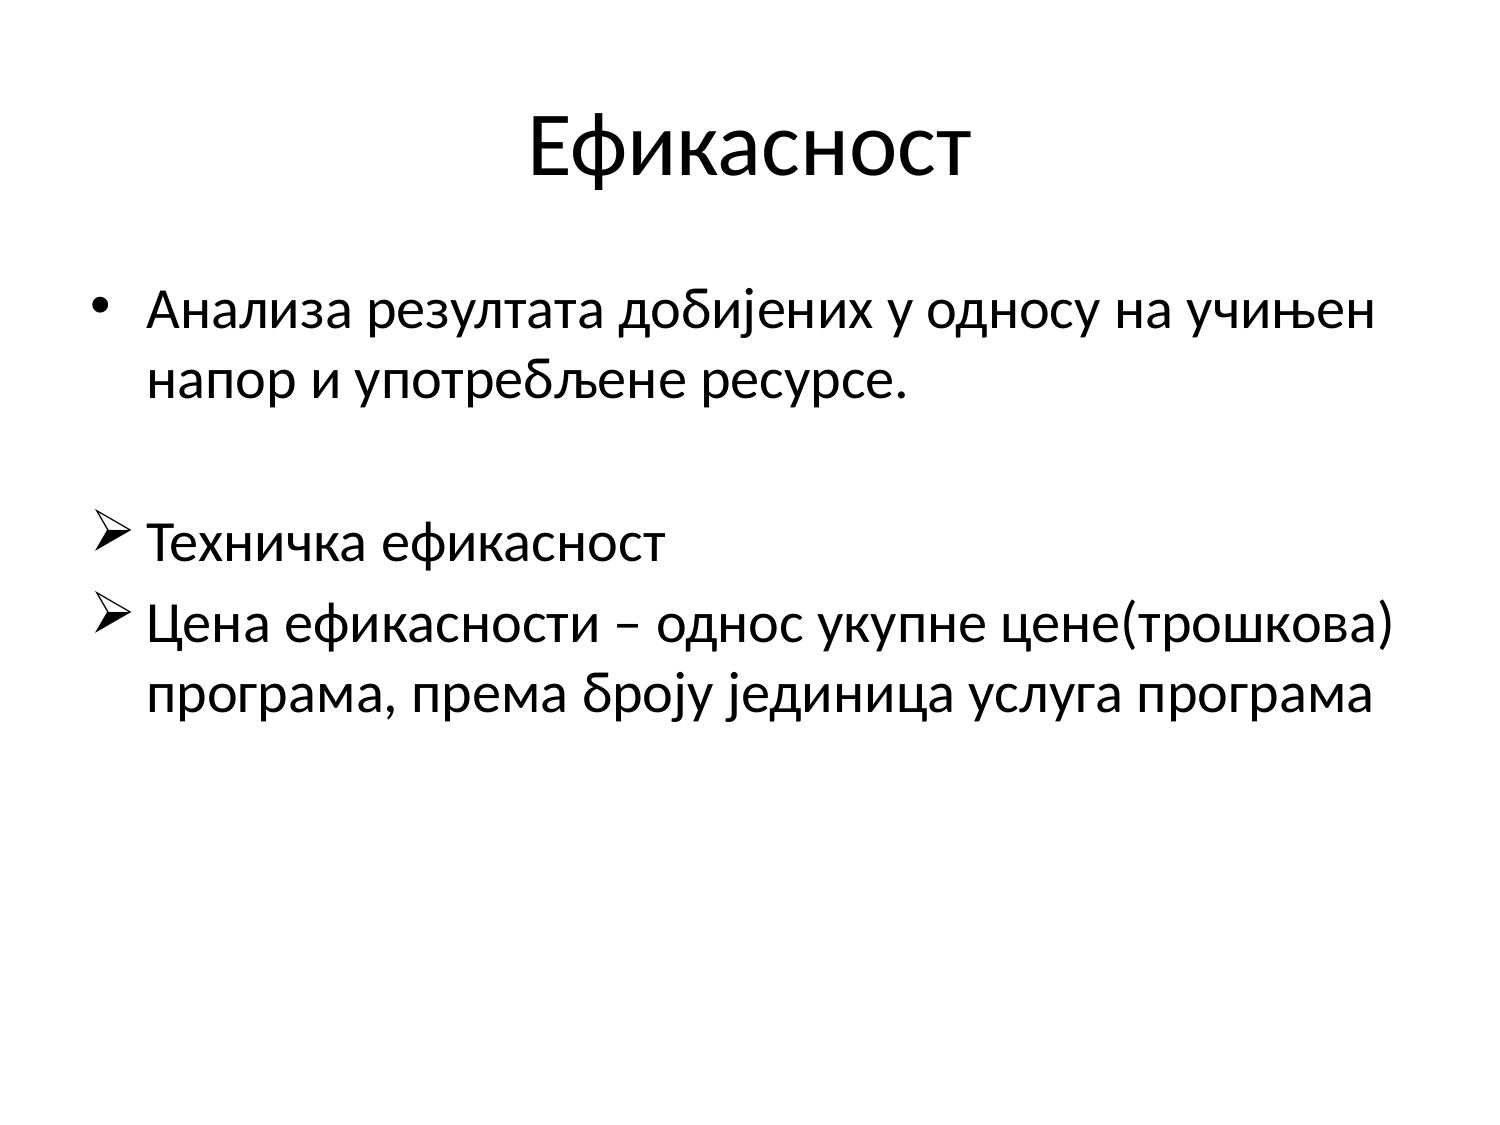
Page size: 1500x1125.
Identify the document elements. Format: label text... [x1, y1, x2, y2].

list Анализа резултата добијених у односу на учињен напор и употребљене ресурсе. Техничка ефикасност Цена ефикасности – однос укупне цене(трошкова) програма, према броју јединица услуга програма [75, 262, 1425, 1005]
title Ефикасност [75, 45, 1425, 233]
